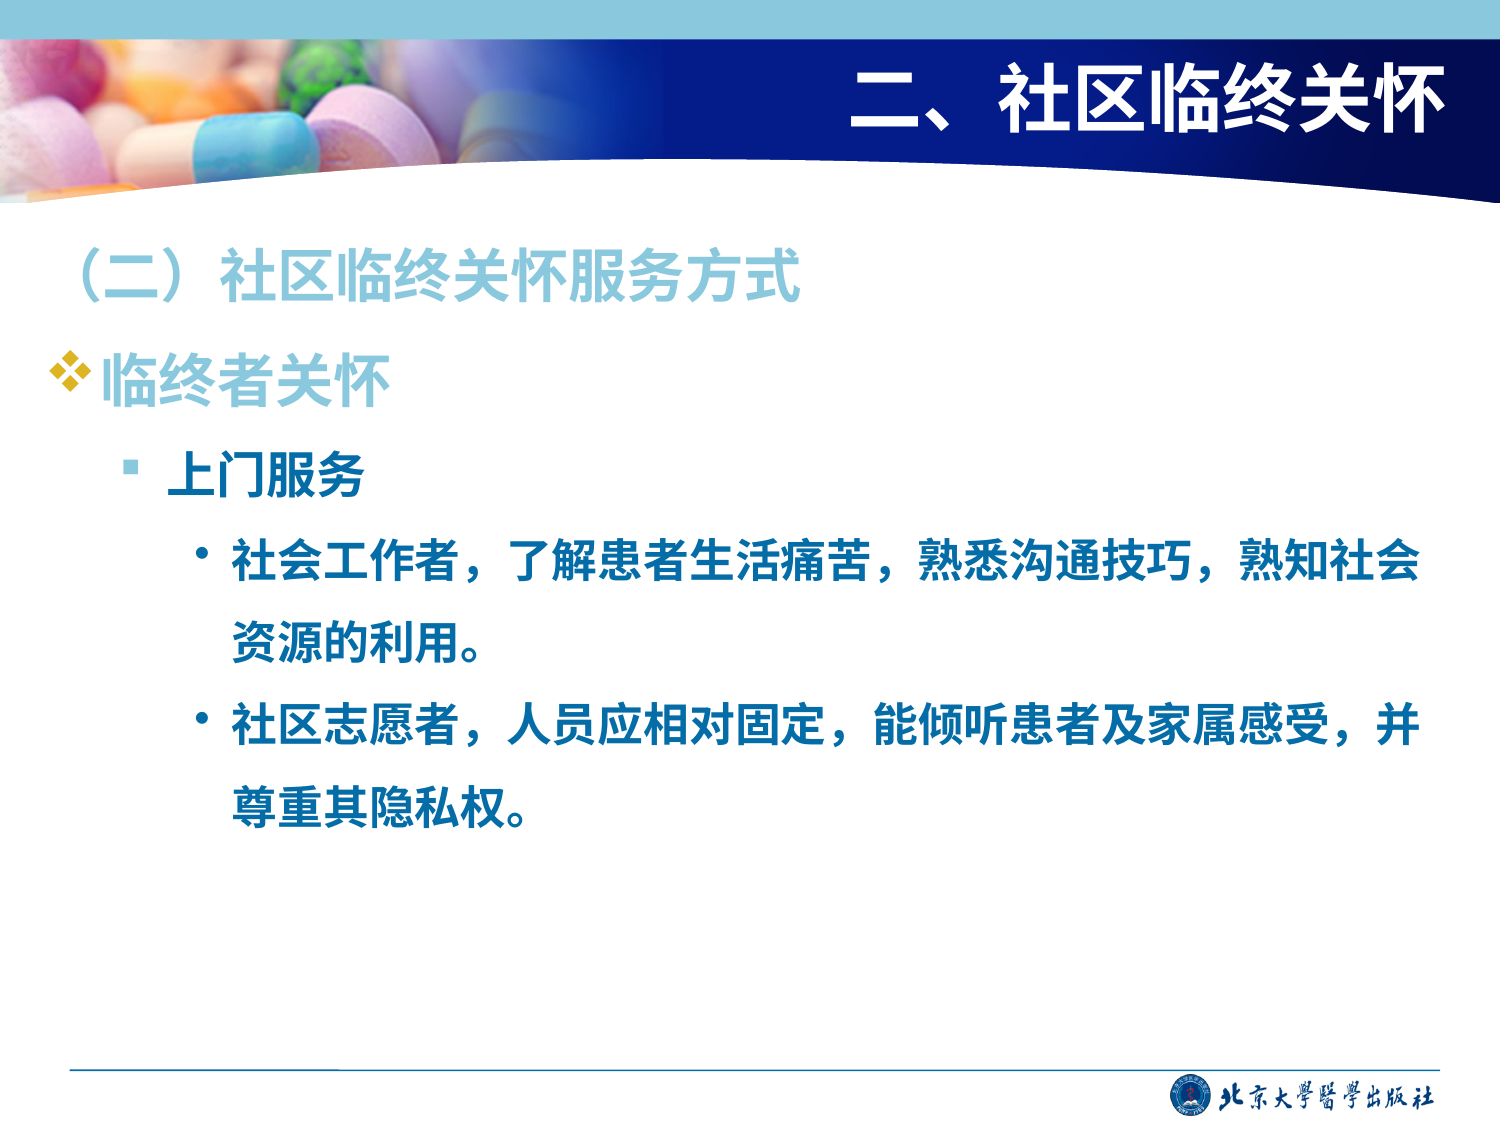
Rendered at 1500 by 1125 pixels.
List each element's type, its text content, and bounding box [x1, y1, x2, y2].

list （二）社区临终关怀服务方式 临终者关怀 上门服务 社会工作者，了解患者生活痛苦，熟悉沟通技巧，熟知社会资源的利用。 社区志愿者，人员应相对固定，能倾听患者及家属感受，并尊重其隐私权。 [29, 196, 1463, 1026]
picture [1170, 1074, 1436, 1118]
title 二、社区临终关怀 [137, 49, 1463, 143]
picture [0, 40, 1500, 203]
